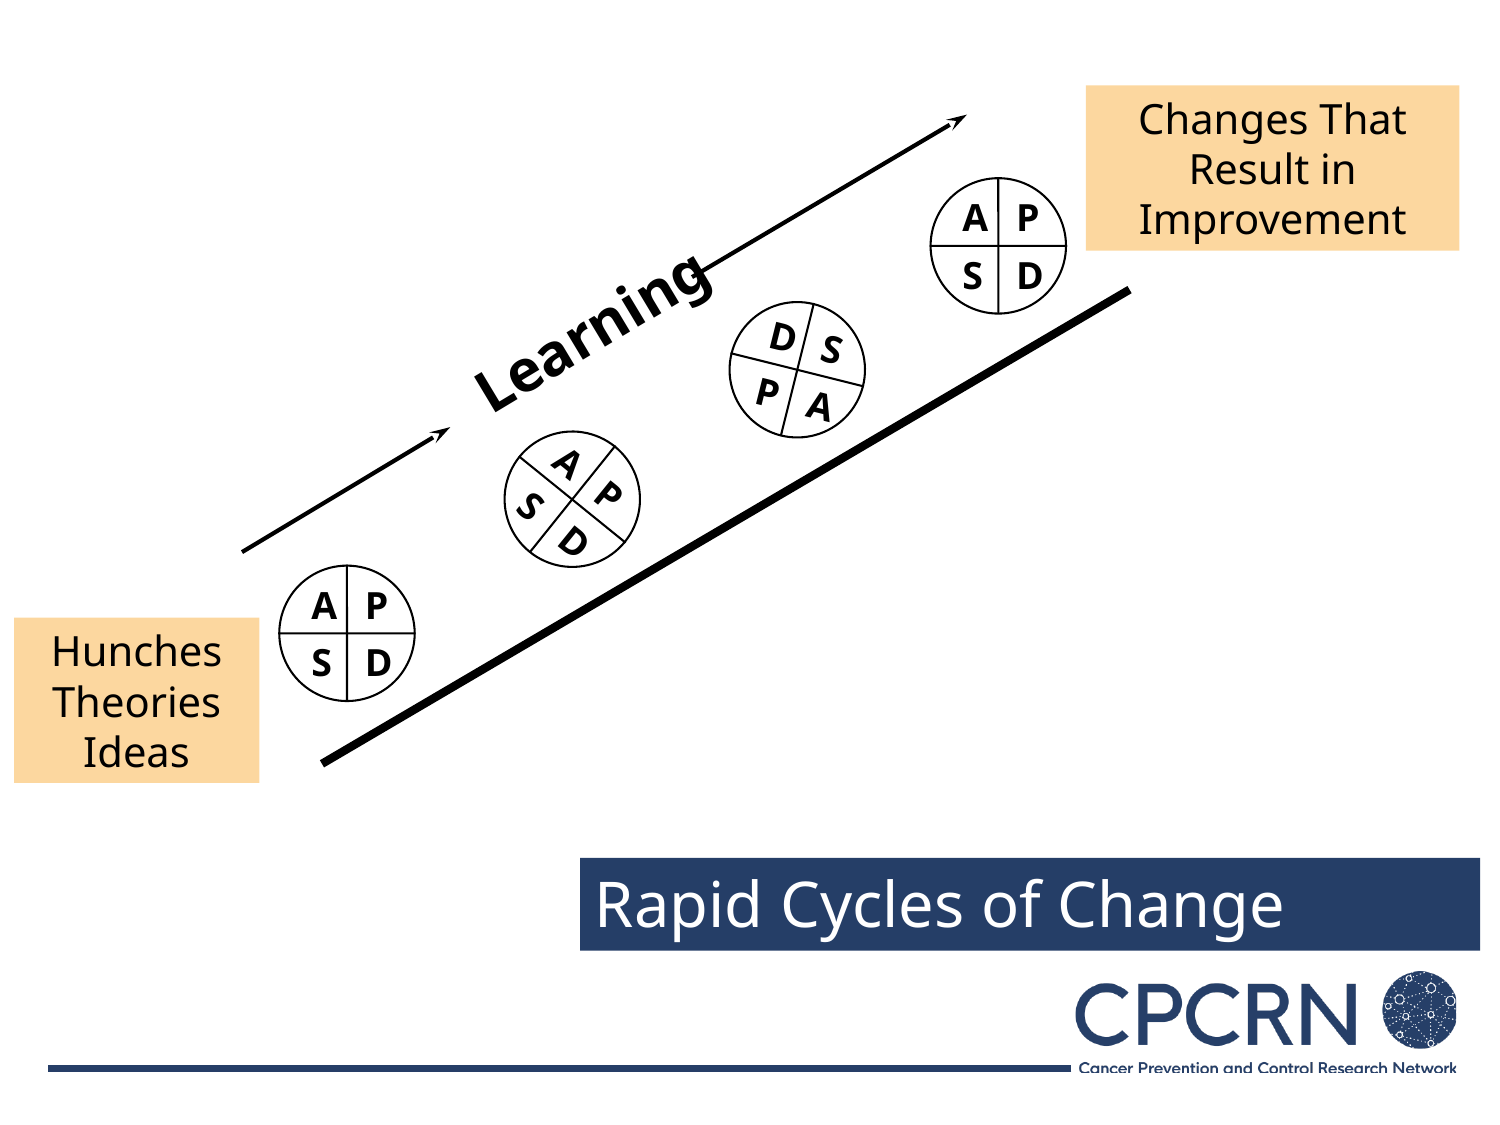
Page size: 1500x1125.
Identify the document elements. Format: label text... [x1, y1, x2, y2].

text_box Hunches Theories Ideas [14, 617, 242, 783]
title Rapid Cycles of Change [580, 857, 1481, 951]
text_box Changes That Result in Improvement [1085, 85, 1460, 251]
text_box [242, 114, 1445, 837]
